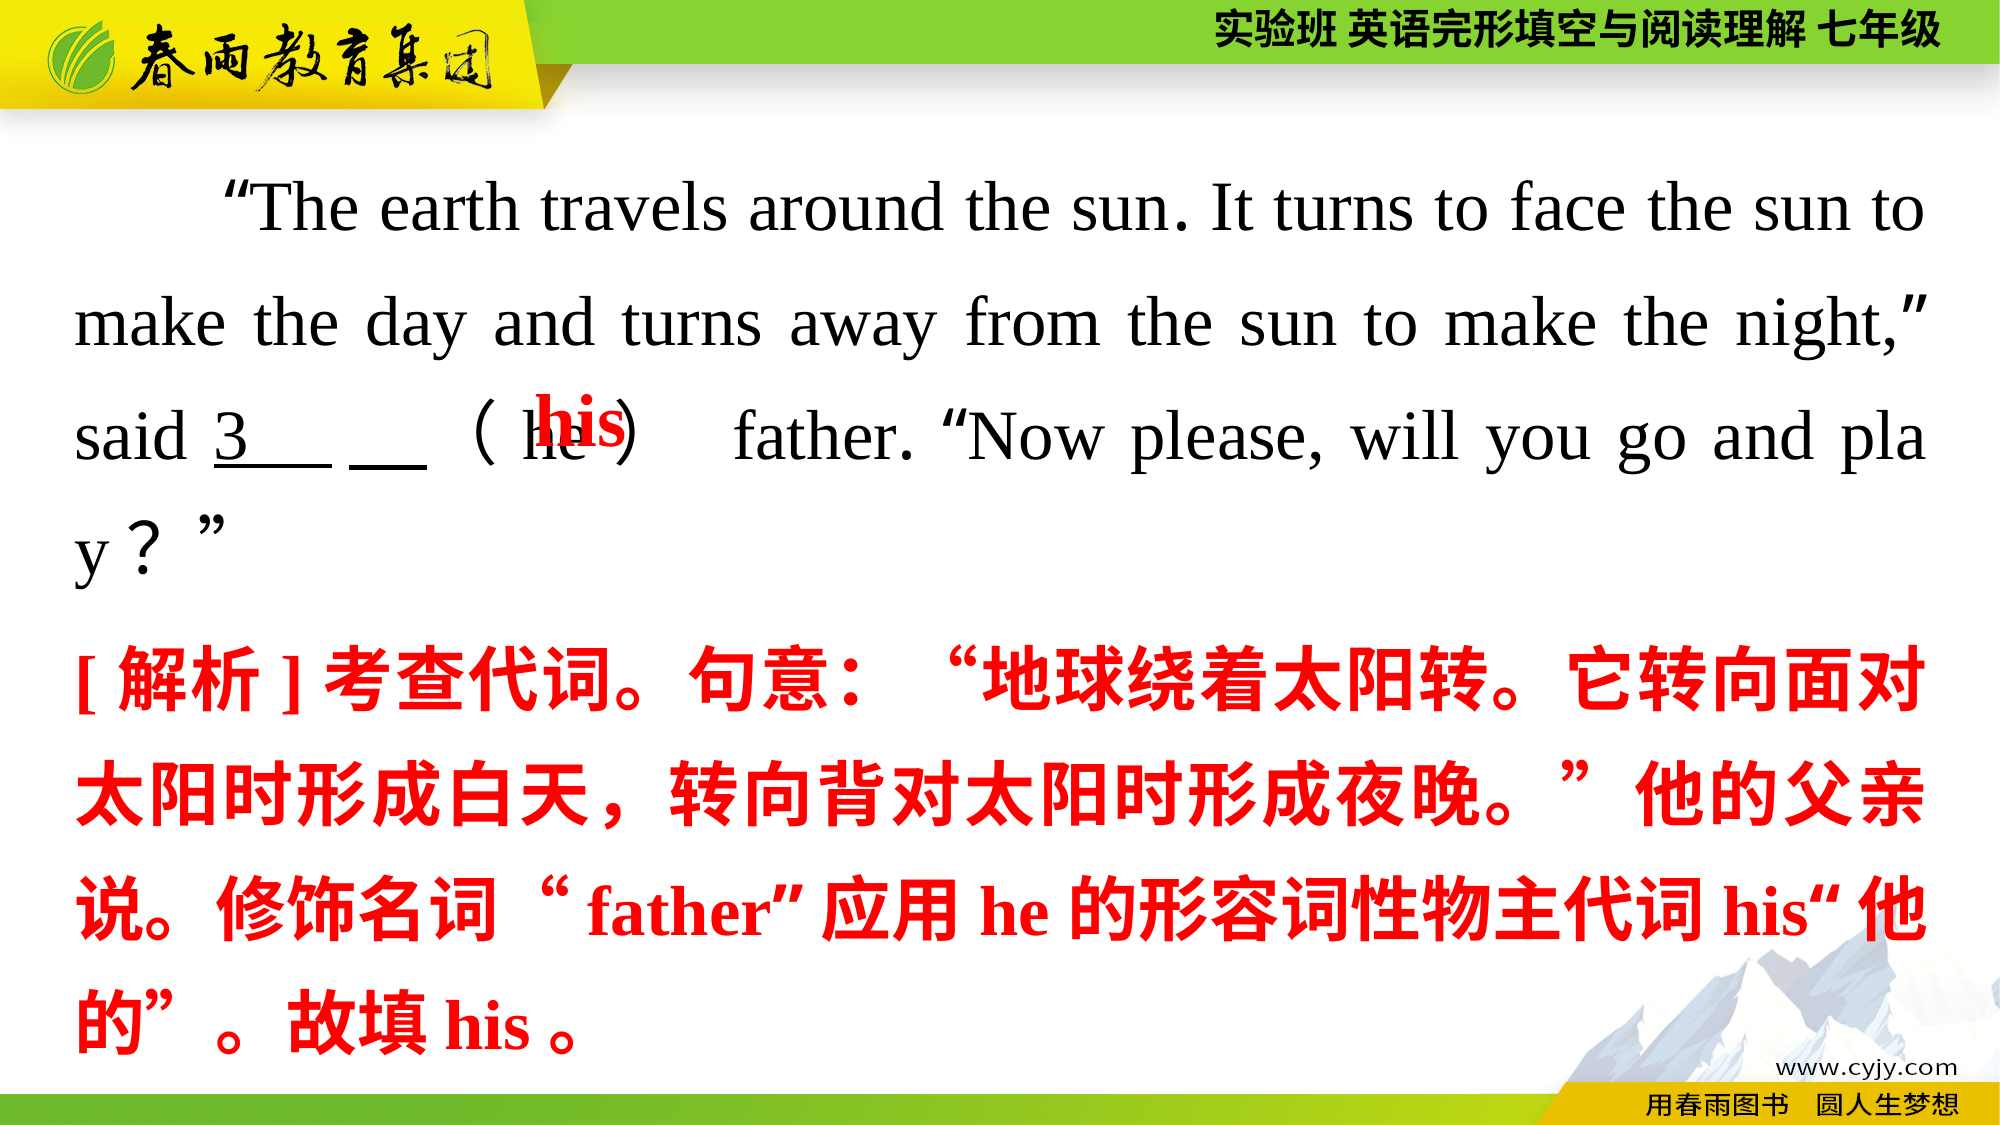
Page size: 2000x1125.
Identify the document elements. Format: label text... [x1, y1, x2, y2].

picture [0, 0, 2000, 1125]
list “The earth travels around the sun. It turns to face the sun to make the day and turns away from the sun to make the night,” said 3 （he） father. “Now please, will you go and play？” [59, 122, 1944, 588]
text_box [解析]考查代词。句意：“地球绕着太阳转。它转向面对太阳时形成白天，转向背对太阳时形成夜晚。”他的父亲说。修饰名词“father”应用he的形容词性物主代词his“他的”。故填his。 [59, 597, 1944, 1072]
text_box his [501, 364, 642, 470]
